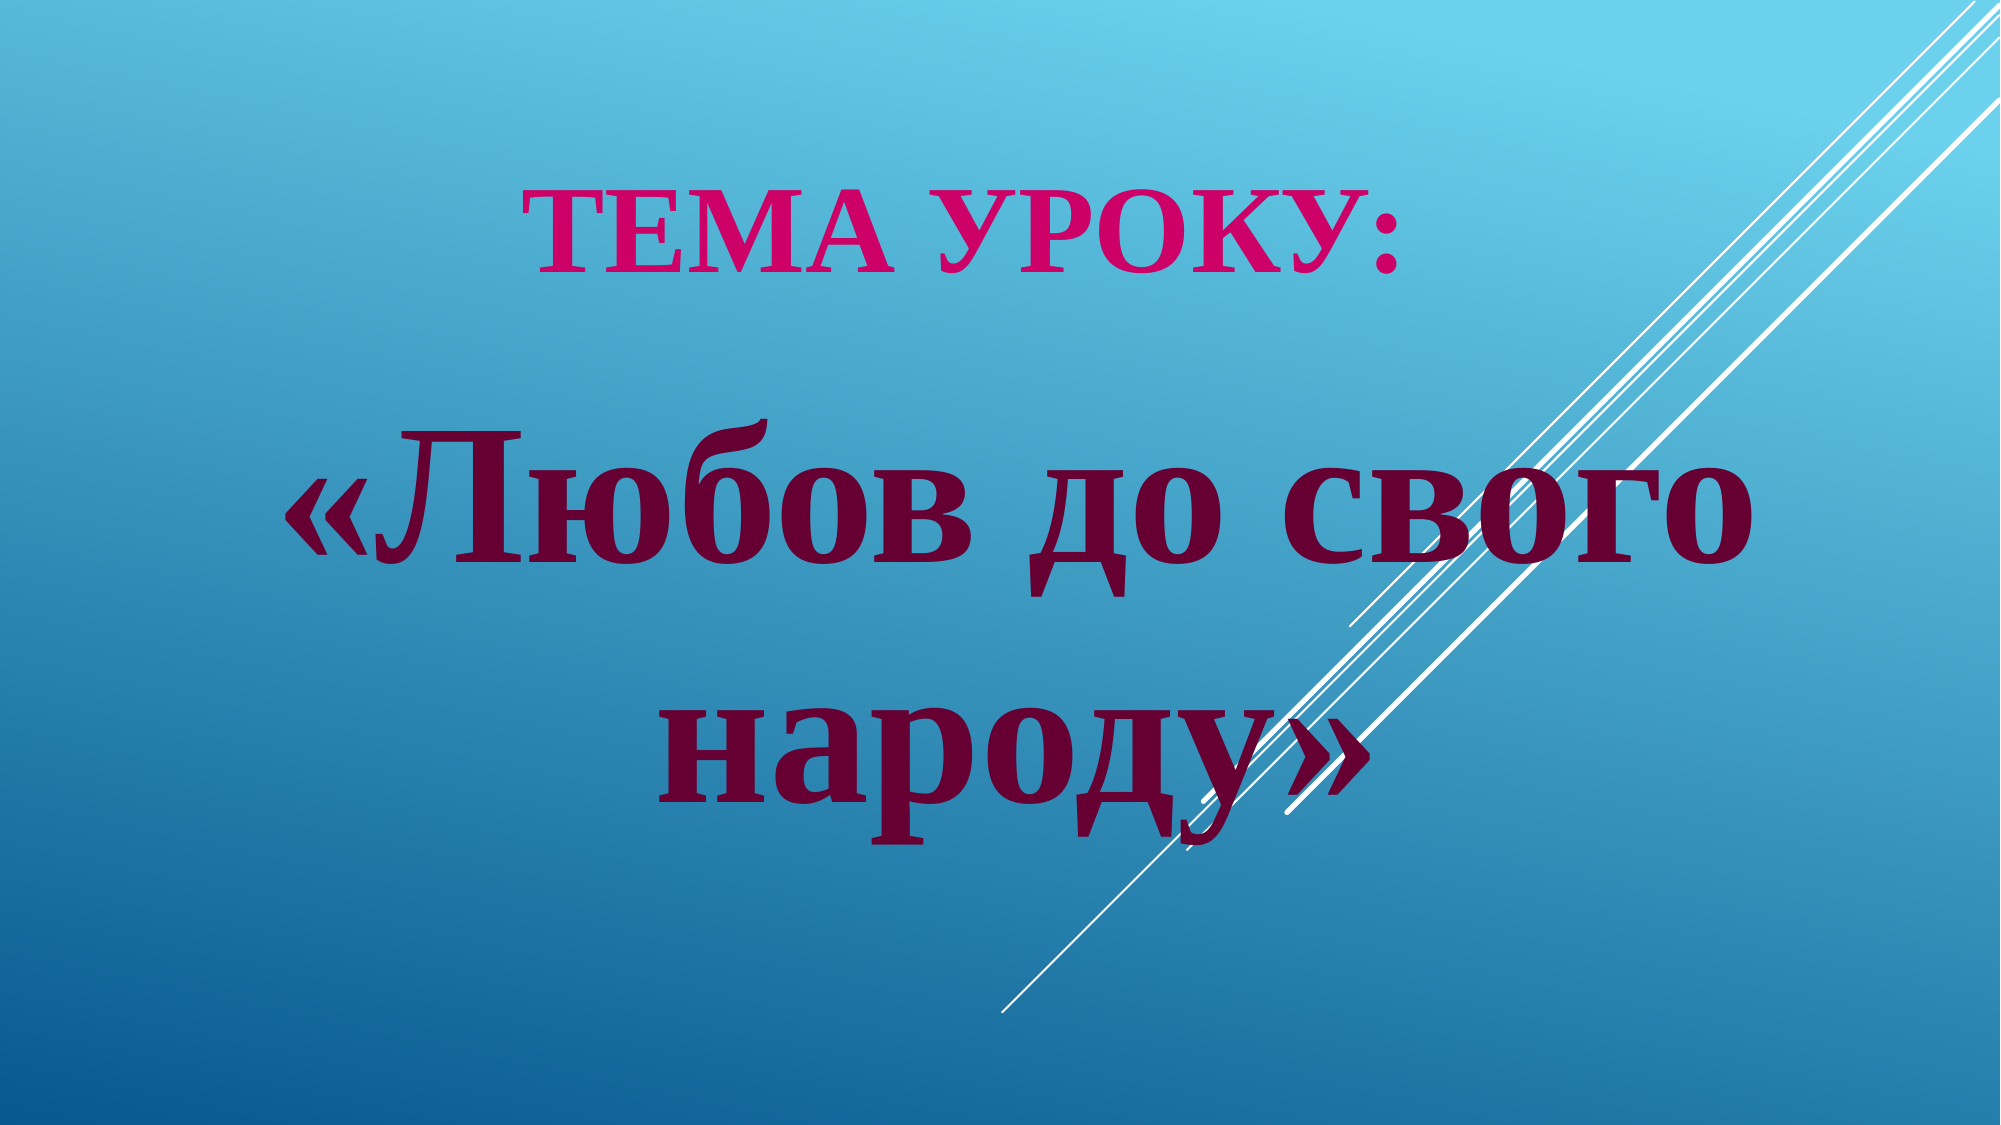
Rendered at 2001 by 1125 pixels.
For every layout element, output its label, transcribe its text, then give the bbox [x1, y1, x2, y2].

title Тема уроку: [337, 139, 1593, 355]
text_box «Любов до свого народу» [214, 355, 1821, 850]
